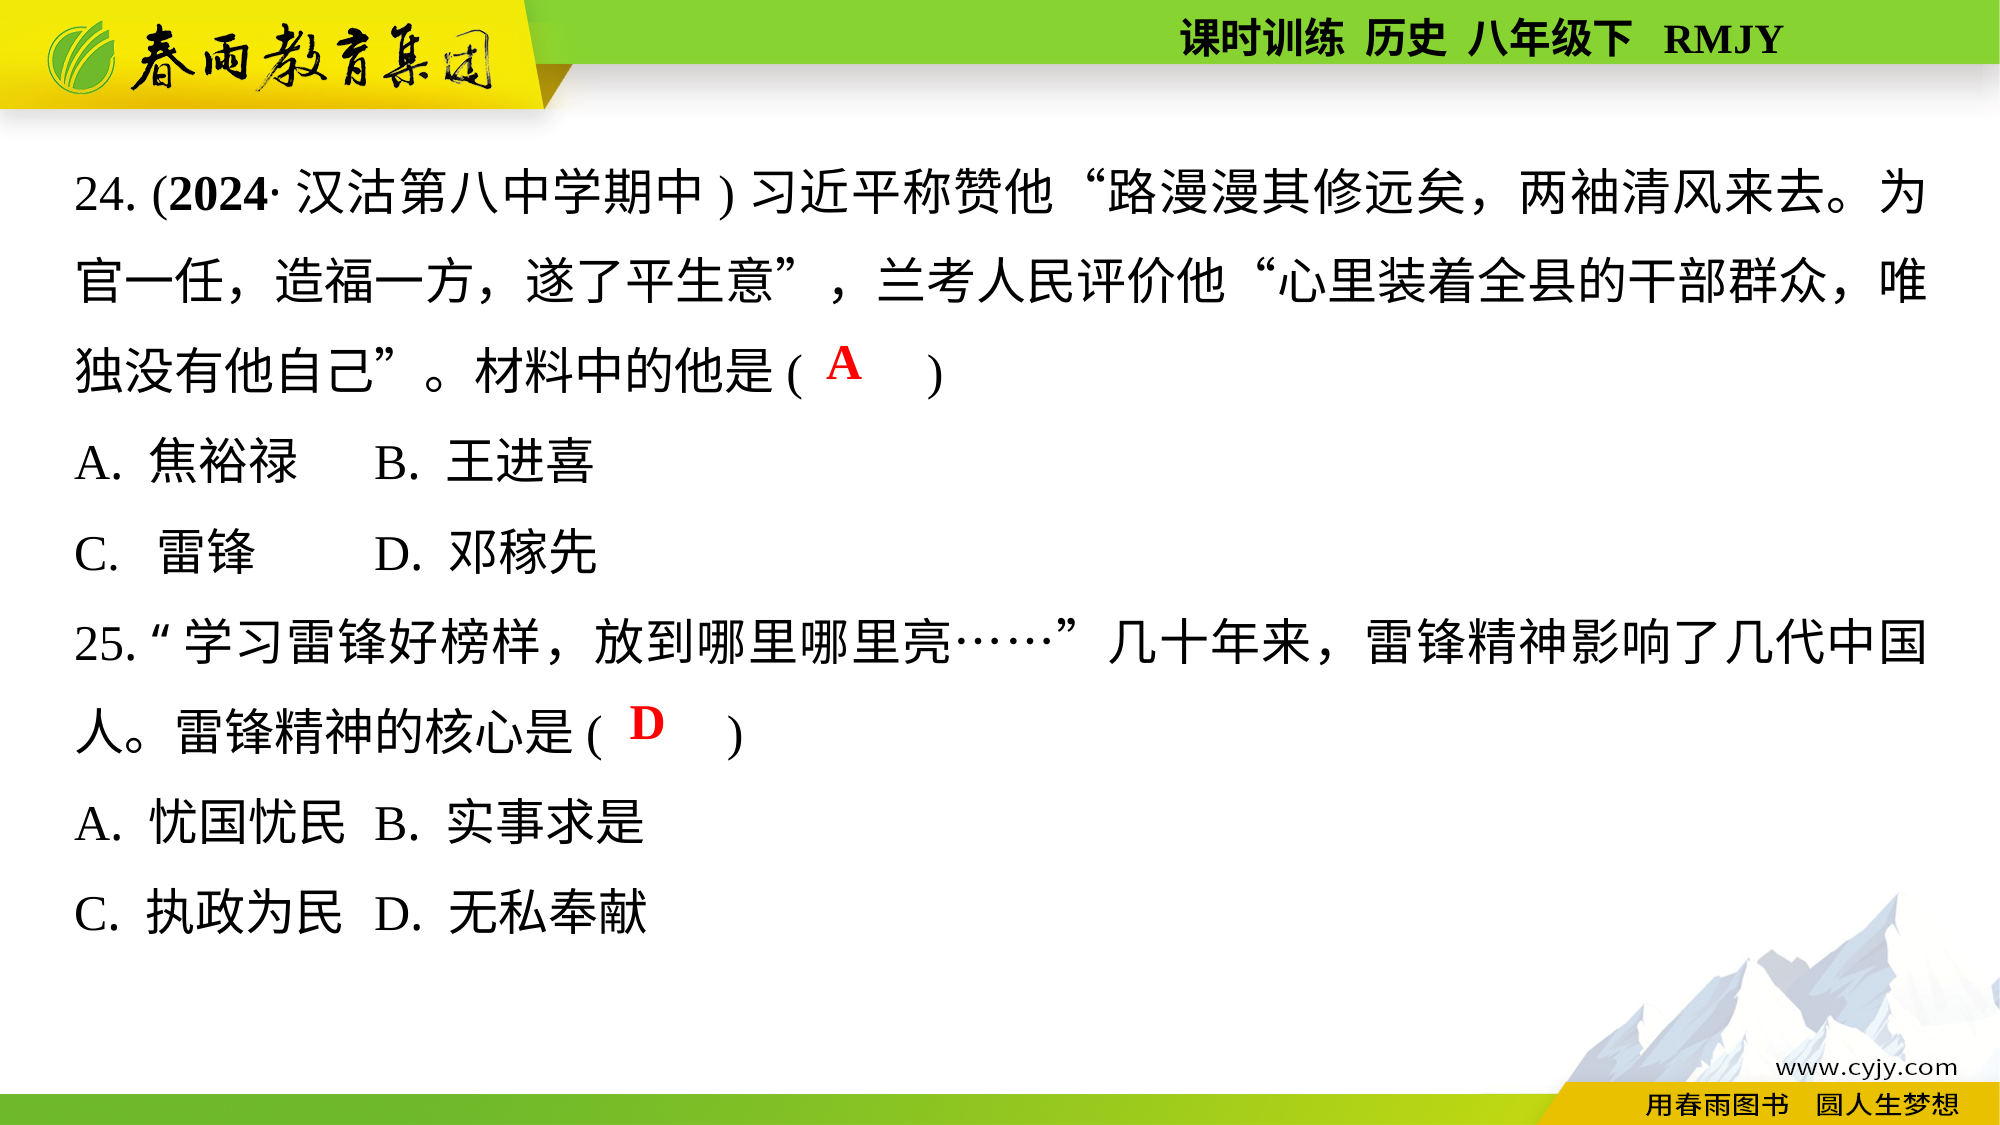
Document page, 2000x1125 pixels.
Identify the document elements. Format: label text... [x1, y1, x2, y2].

text_box D [614, 682, 681, 757]
text_box A [811, 321, 878, 397]
picture [0, 0, 2000, 1125]
list 24. (2024·汉沽第八中学期中)习近平称赞他“路漫漫其修远矣，两袖清风来去。为官一任，造福一方，遂了平生意”，兰考人民评价他“心里装着全县的干部群众，唯独没有他自己”。材料中的他是( ) A. 焦裕禄 B. 王进喜 C. 雷锋 D. 邓稼先 25. “学习雷锋好榜样，放到哪里哪里亮……”几十年来，雷锋精神影响了几代中国人。雷锋精神的核心是( ) A. 忧国忧民 B. 实事求是 C. 执政为民 D. 无私奉献 [59, 122, 1944, 956]
